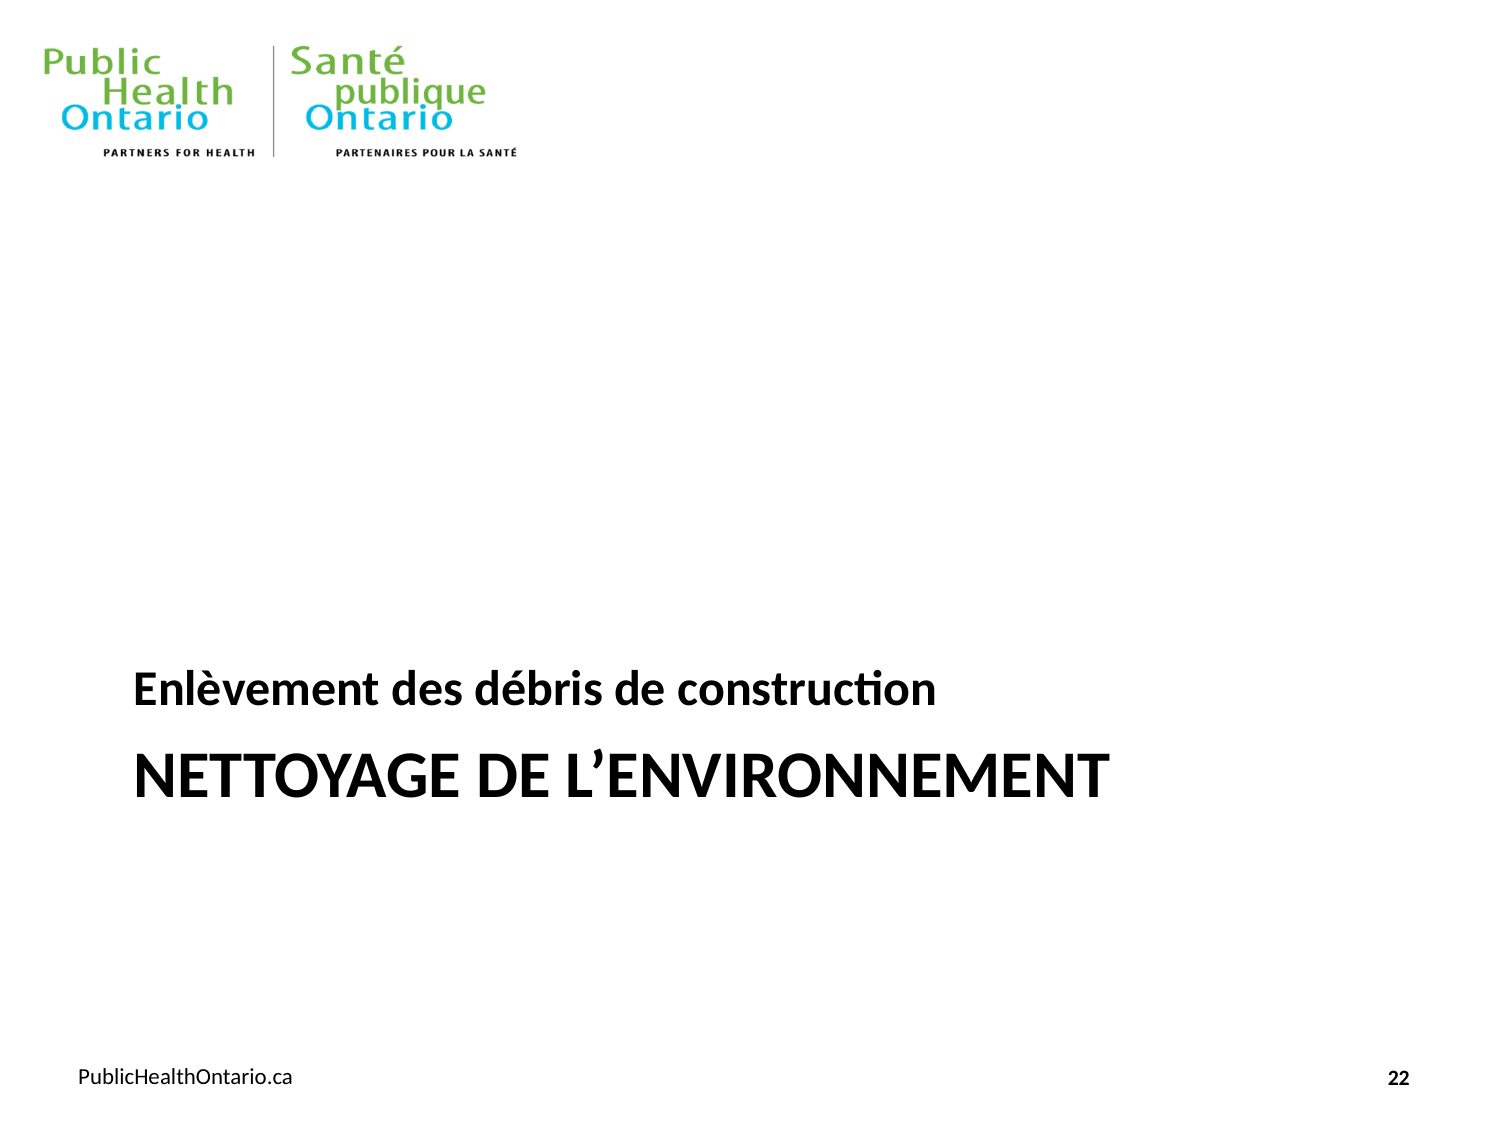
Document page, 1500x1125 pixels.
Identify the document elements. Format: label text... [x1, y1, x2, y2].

picture [37, 37, 525, 165]
slide_number 22 [1287, 1057, 1425, 1096]
list Enlèvement des débris de construction [118, 476, 1394, 723]
title NETTOYAGE DE L’ENVIRONNEMENT [118, 723, 1394, 947]
